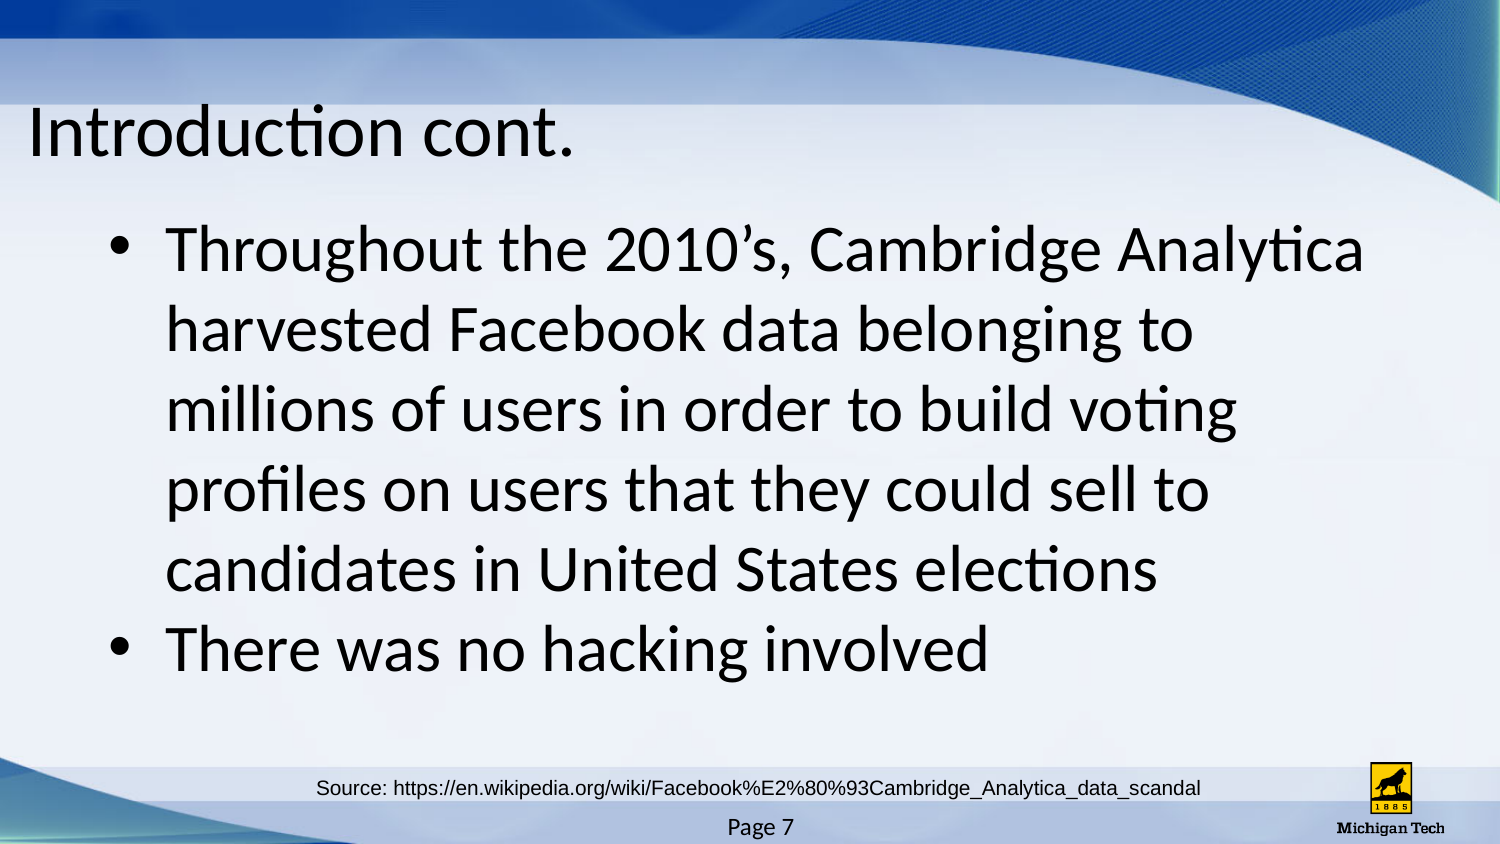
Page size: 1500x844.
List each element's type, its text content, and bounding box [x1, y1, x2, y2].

list Throughout the 2010’s, Cambridge Analytica harvested Facebook data belonging to millions of users in order to build voting profiles on users that they could sell to candidates in United States elections There was no hacking involved [75, 196, 1425, 797]
text_box Source: https://en.wikipedia.org/wiki/Facebook%E2%80%93Cambridge_Analytica_data_scandal [301, 767, 1285, 808]
title Introduction cont. [12, 56, 1263, 197]
picture [0, 0, 1500, 844]
